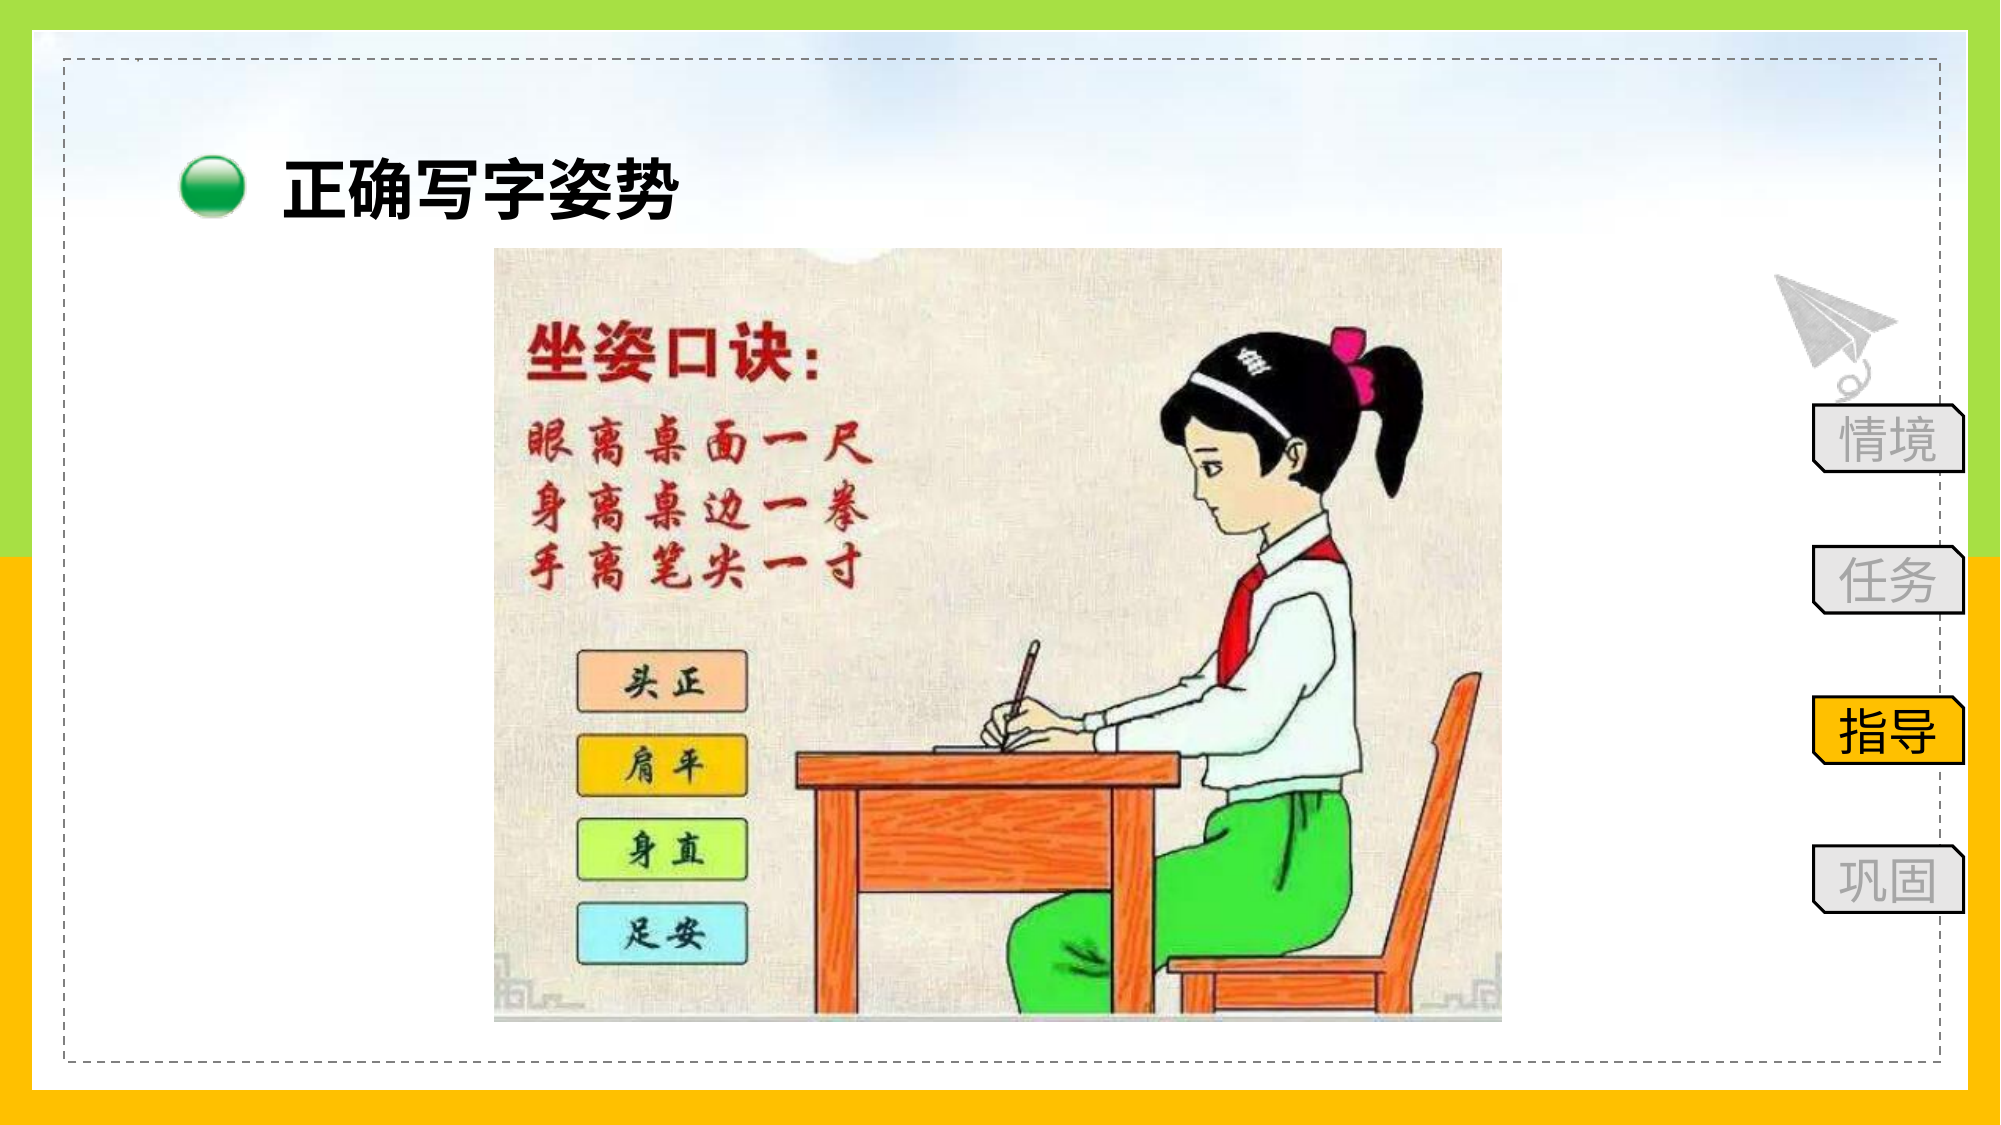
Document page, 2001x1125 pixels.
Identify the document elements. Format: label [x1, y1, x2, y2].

picture [34, 32, 1966, 1088]
text_box [1706, 236, 1964, 913]
text_box [172, 72, 700, 237]
